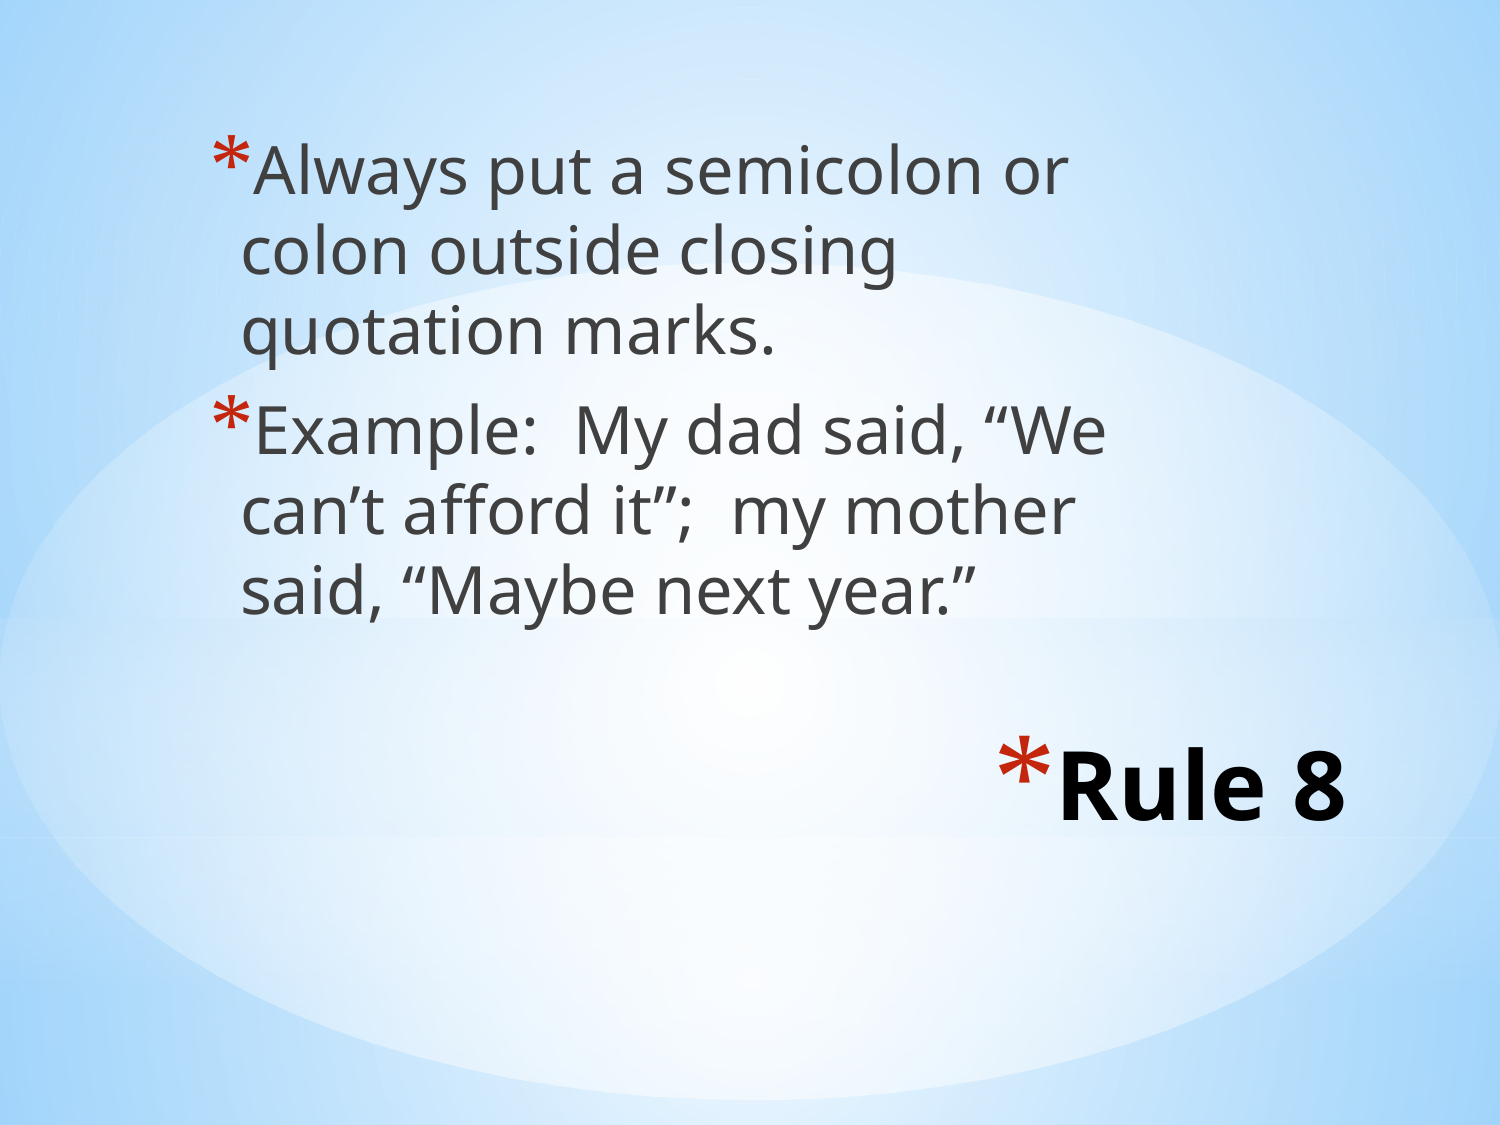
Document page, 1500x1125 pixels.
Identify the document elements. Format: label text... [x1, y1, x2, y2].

title Rule 8 [294, 717, 1363, 905]
list Always put a semicolon or colon outside closing quotation marks. Example: My dad said, “We can’t afford it”; my mother said, “Maybe next year.” [187, 120, 1238, 690]
